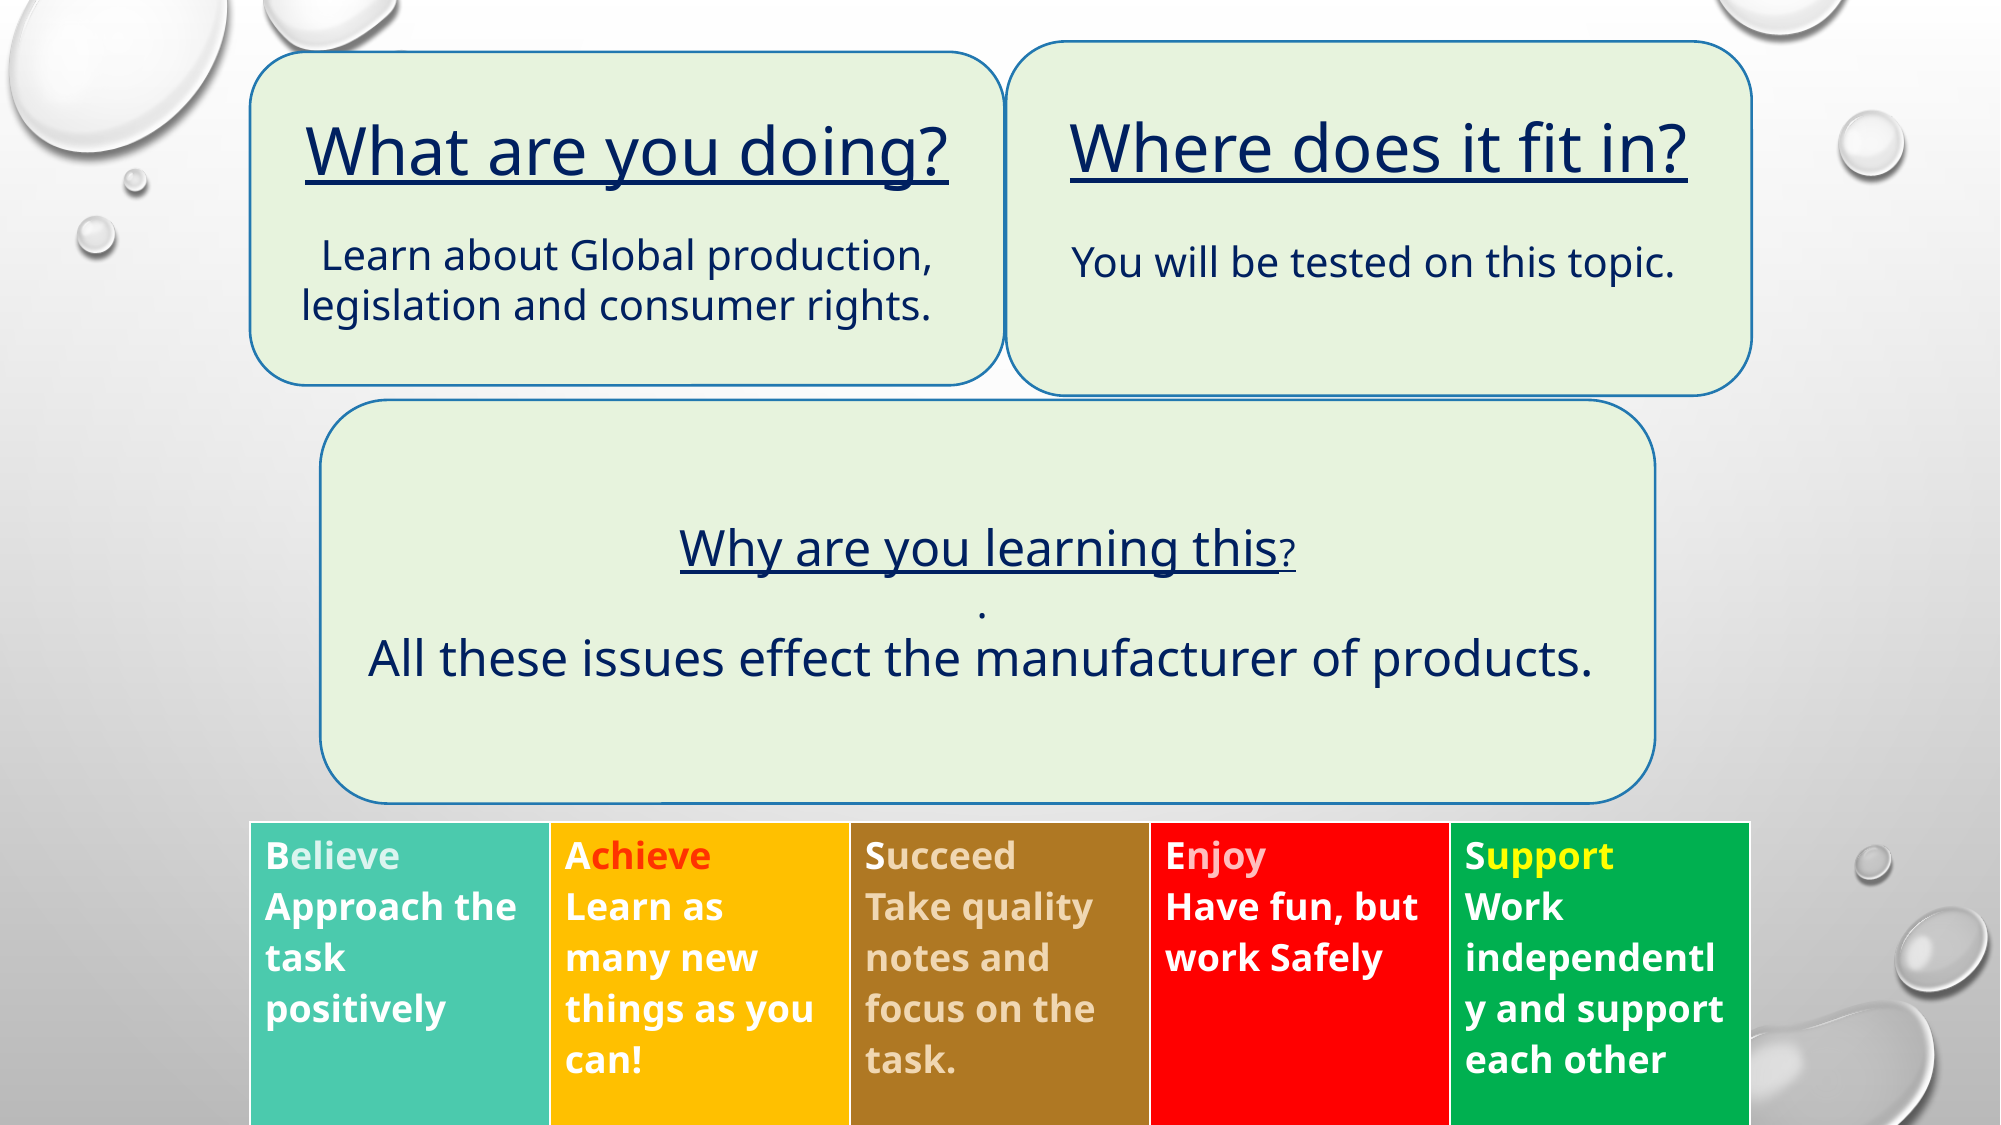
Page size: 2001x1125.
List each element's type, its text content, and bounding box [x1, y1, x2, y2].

table_header Achieve Learn as many new things as you can! [551, 823, 849, 1125]
table_header Enjoy Have fun, but work Safely [1151, 823, 1449, 1125]
text_box What are you doing? Learn about Global production, legislation and consumer rights. [248, 50, 1005, 387]
text_box Where does it fit in? You will be tested on this topic. [1004, 40, 1754, 398]
table_header Succeed Take quality notes and focus on the task. [851, 823, 1149, 1125]
table_header Believe Approach the task positively [251, 823, 549, 1125]
picture [0, 0, 2000, 1125]
table_header Support Work independently and support each other [1451, 823, 1749, 1125]
text_box Why are you learning this? . All these issues effect the manufacturer of products. [318, 398, 1657, 805]
